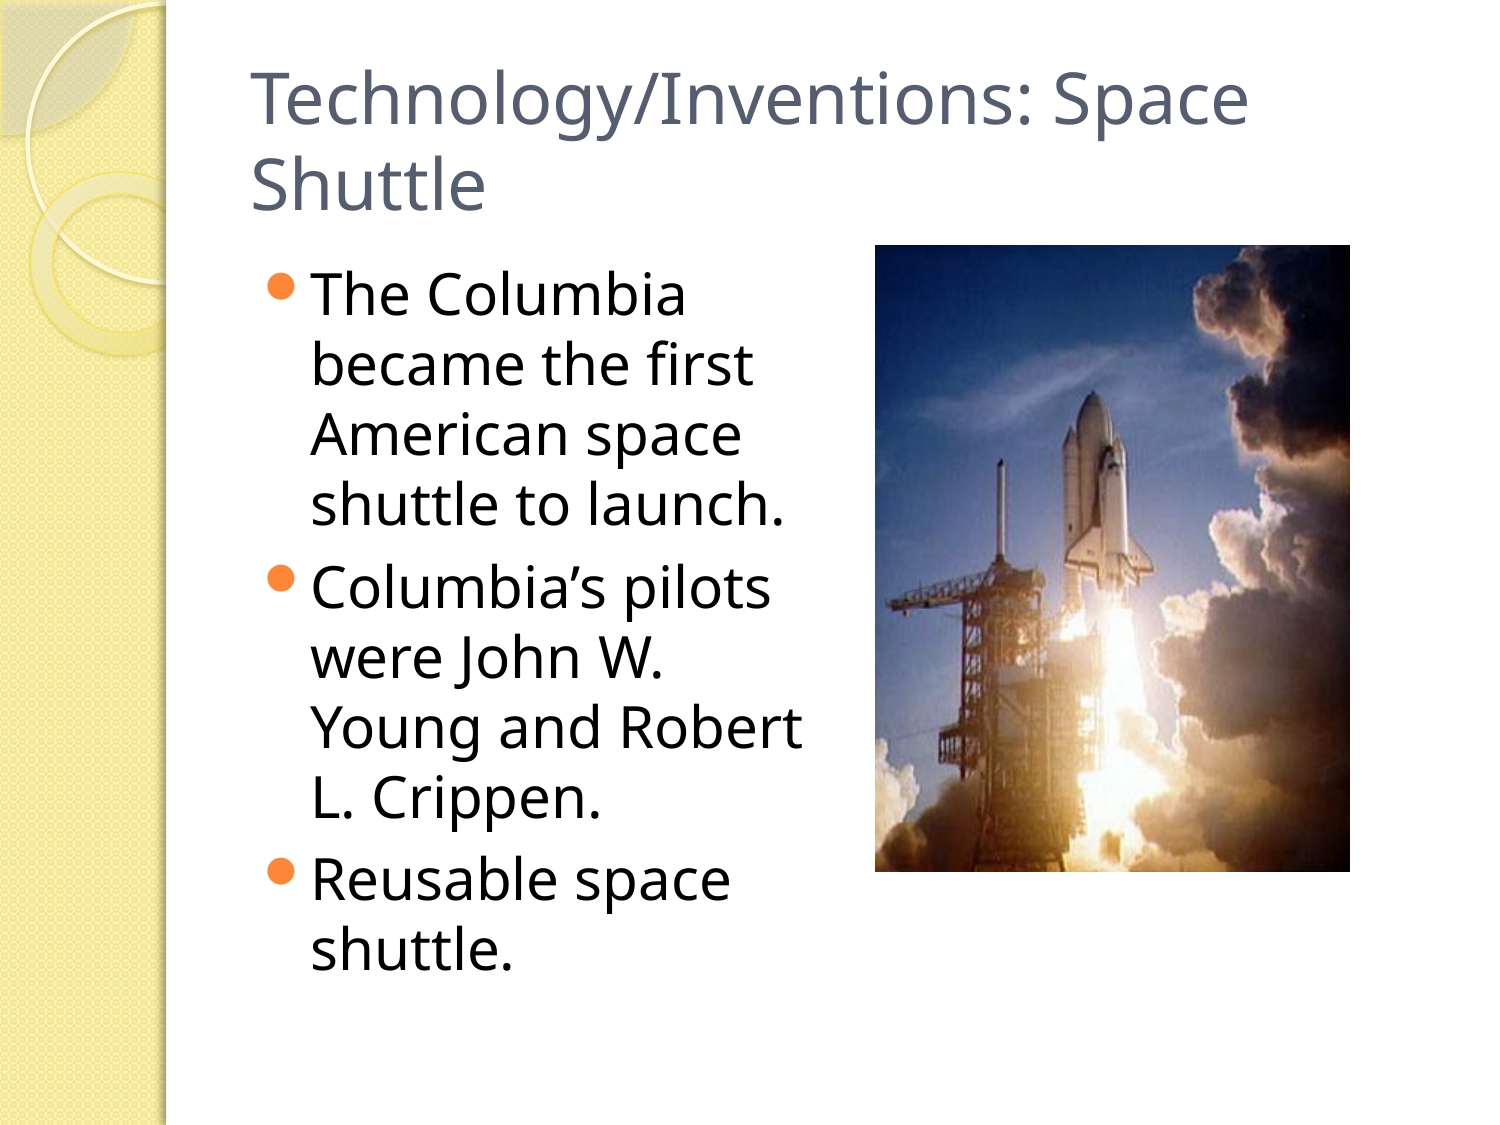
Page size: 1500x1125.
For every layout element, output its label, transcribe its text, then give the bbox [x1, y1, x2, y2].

list The Columbia became the first American space shuttle to launch. Columbia’s pilots were John W. Young and Robert L. Crippen. Reusable space shuttle. [235, 249, 836, 1015]
picture [874, 245, 1351, 873]
title Technology/Inventions: Space Shuttle [235, 45, 1466, 233]
